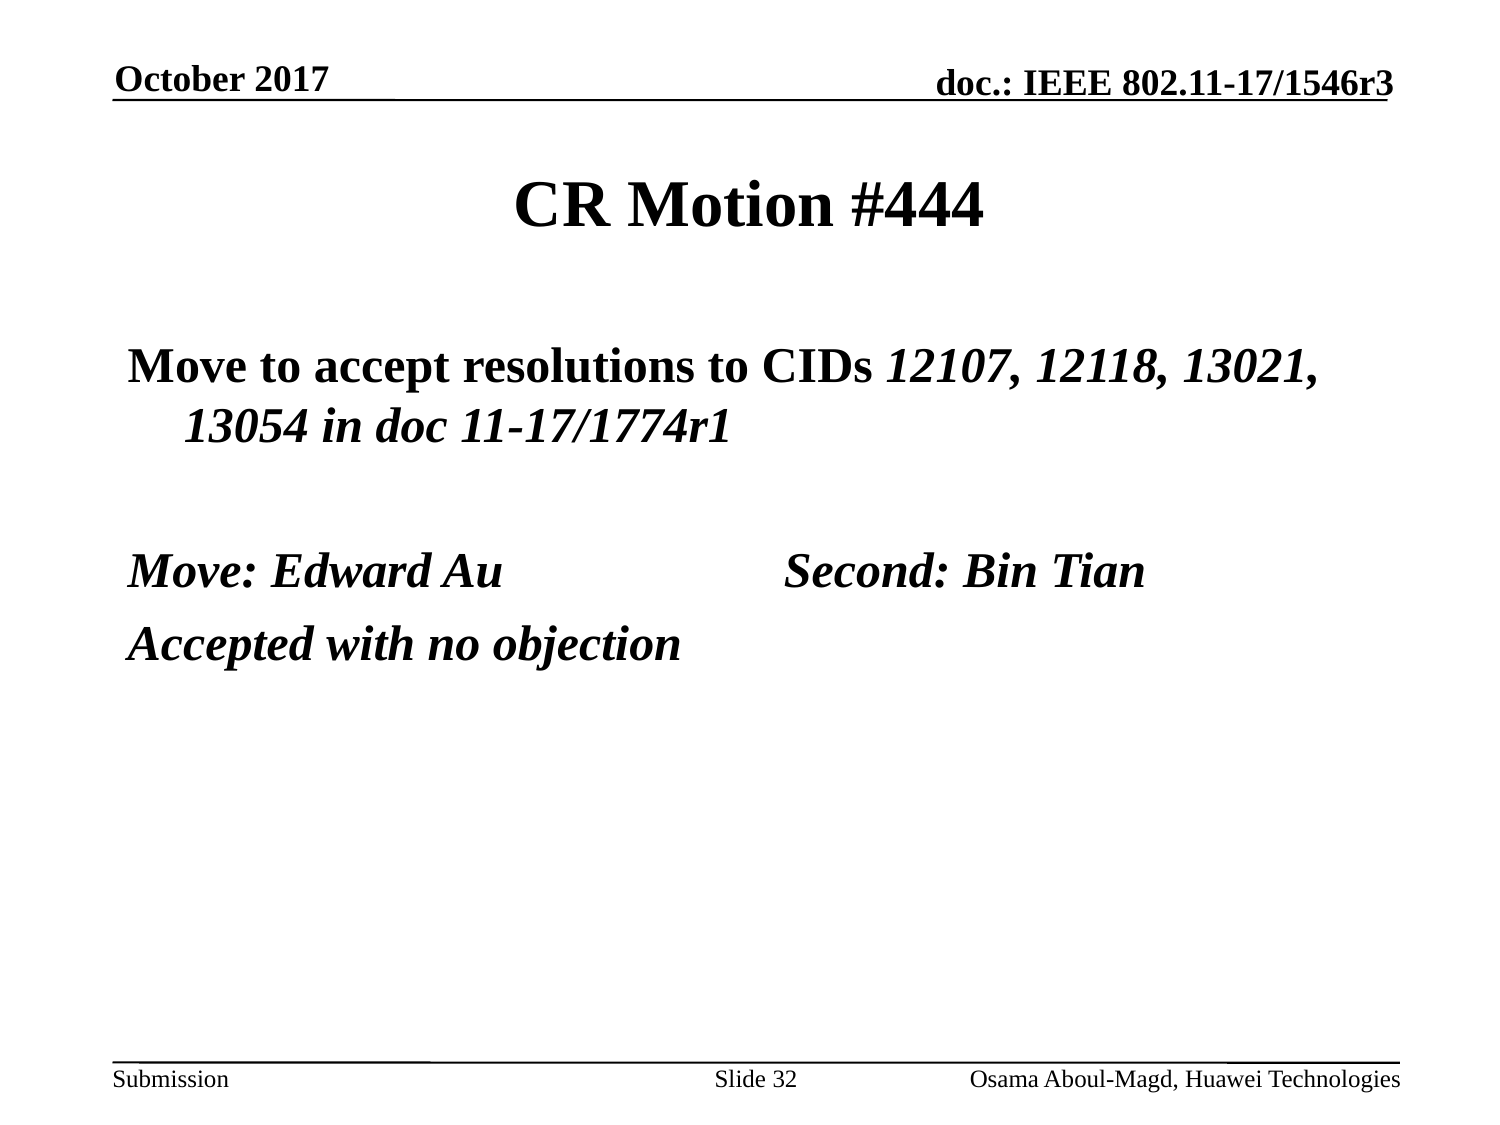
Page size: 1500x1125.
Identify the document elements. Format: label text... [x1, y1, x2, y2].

title CR Motion #444 [112, 112, 1388, 288]
slide_number Slide 32 [712, 1061, 800, 1123]
list Move to accept resolutions to CIDs 12107, 12118, 13021, 13054 in doc 11-17/1774r1 Move: Edward Au Second: Bin Tian Accepted with no objection [112, 324, 1388, 1000]
footer Osama Aboul-Magd, Huawei Technologies [878, 1061, 1402, 1093]
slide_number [114, 54, 423, 100]
